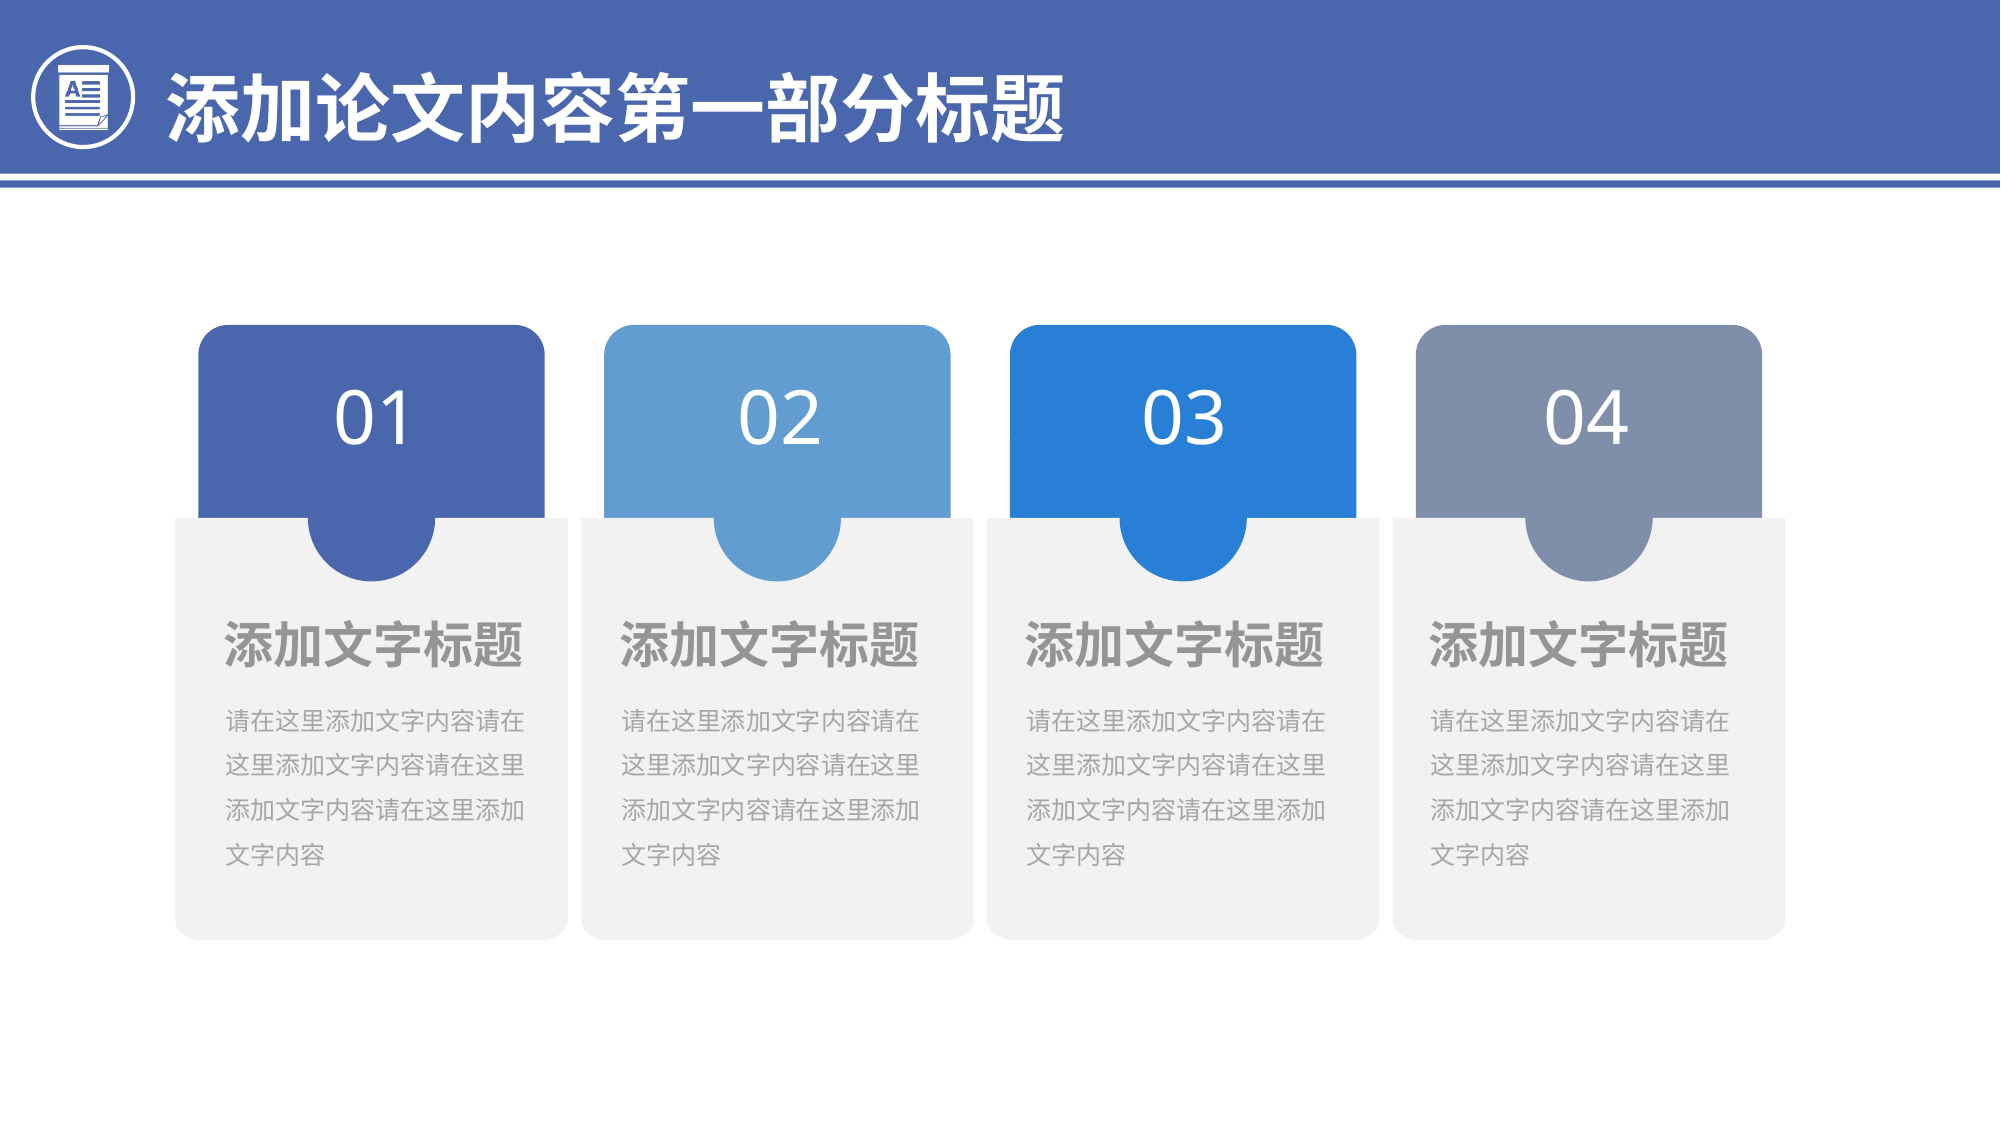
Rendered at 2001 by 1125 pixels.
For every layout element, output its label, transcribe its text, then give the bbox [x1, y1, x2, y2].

text_box 请在这里添加文字内容请在这里添加文字内容请在这里添加文字内容请在这里添加文字内容 [1011, 688, 1344, 813]
text_box 请在这里添加文字内容请在这里添加文字内容请在这里添加文字内容请在这里添加文字内容 [1415, 688, 1748, 813]
text_box [1524, 466, 1654, 583]
text_box [712, 466, 843, 583]
text_box [603, 323, 952, 516]
text_box [580, 516, 975, 942]
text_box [33, 47, 134, 148]
text_box 添加文字标题 [208, 600, 558, 688]
text_box 请在这里添加文字内容请在这里添加文字内容请在这里添加文字内容请在这里添加文字内容 [210, 688, 542, 813]
text_box [1391, 516, 1787, 942]
text_box 请在这里添加文字内容请在这里添加文字内容请在这里添加文字内容请在这里添加文字内容 [606, 688, 938, 813]
text_box 04 [1493, 363, 1680, 466]
text_box 添加文字标题 [1009, 600, 1360, 688]
text_box [1414, 323, 1764, 516]
text_box [1008, 323, 1358, 516]
text_box 添加论文内容第一部分标题 [150, 9, 1088, 160]
text_box [0, 0, 2000, 175]
text_box [174, 516, 569, 942]
text_box 02 [685, 363, 876, 466]
text_box [197, 323, 546, 516]
text_box [306, 466, 437, 583]
text_box [0, 179, 2000, 189]
text_box [1118, 466, 1248, 583]
text_box 01 [287, 363, 466, 466]
text_box 03 [1080, 363, 1289, 466]
text_box 添加文字标题 [1413, 600, 1764, 688]
text_box 添加文字标题 [604, 600, 954, 688]
text_box [985, 516, 1381, 942]
